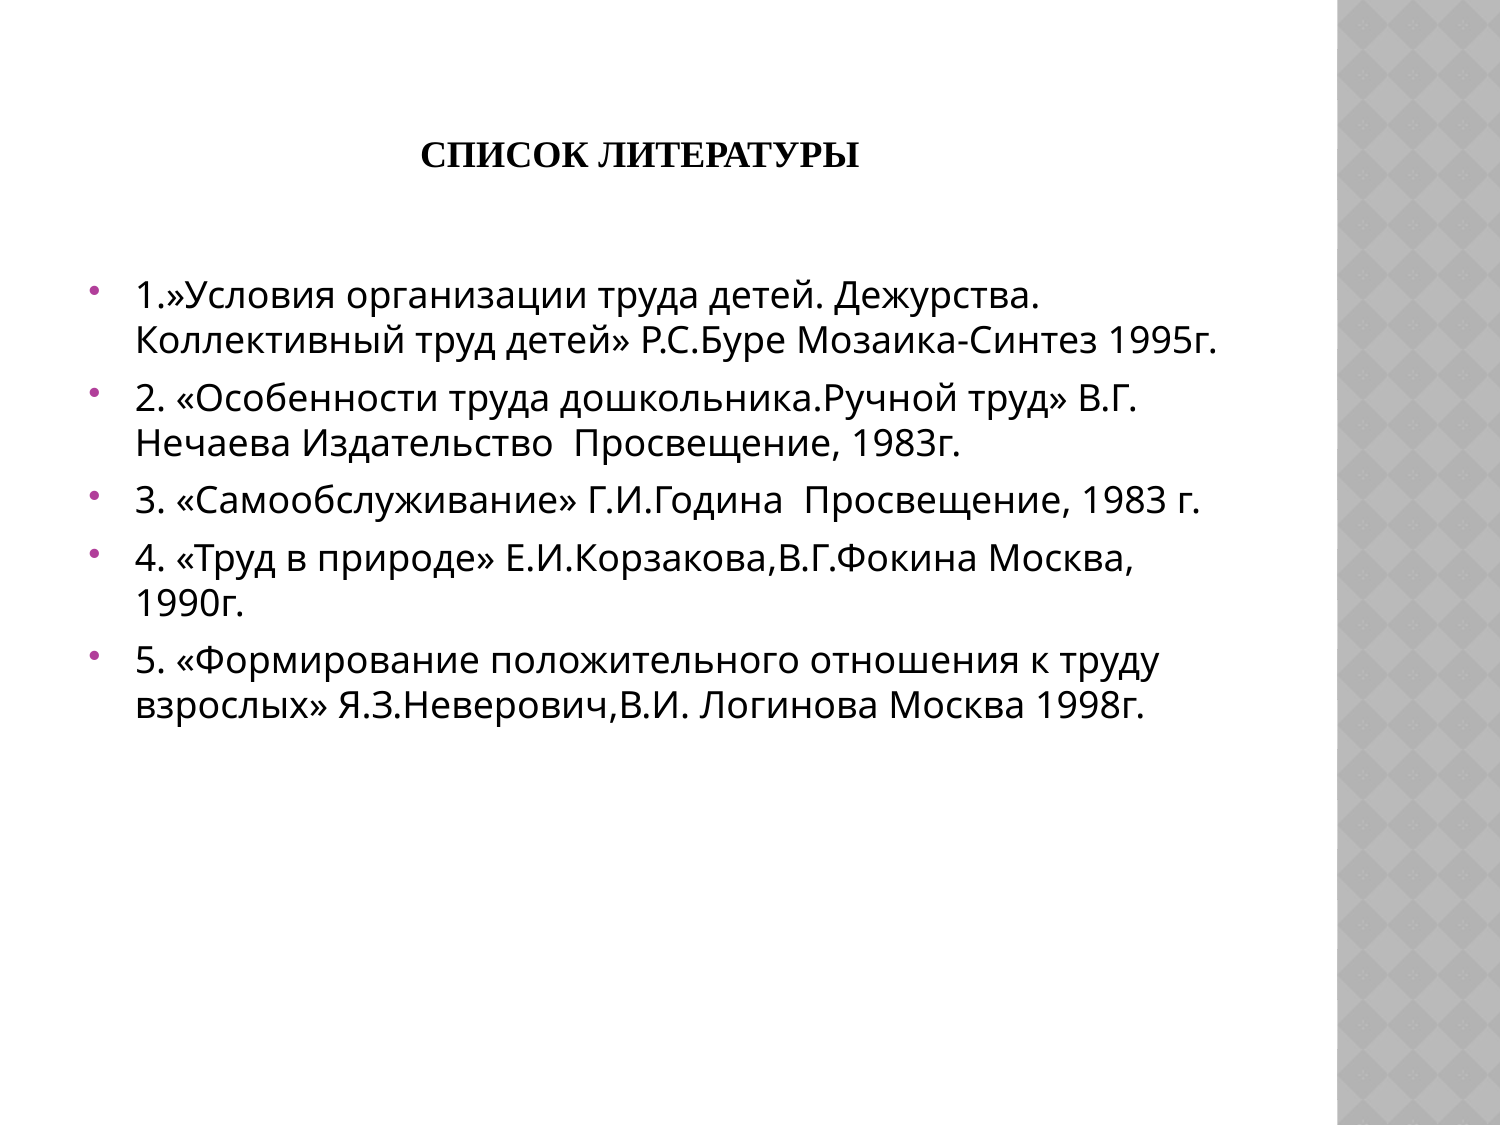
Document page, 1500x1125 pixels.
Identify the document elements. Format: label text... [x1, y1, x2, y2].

list 1.»Условия организации труда детей. Дежурства. Коллективный труд детей» Р.С.Буре Мозаика-Синтез 1995г. 2. «Особенности труда дошкольника.Ручной труд» В.Г. Нечаева Издательство Просвещение, 1983г. 3. «Самообслуживание» Г.И.Година Просвещение, 1983 г. 4. «Труд в природе» Е.И.Корзакова,В.Г.Фокина Москва, 1990г. 5. «Формирование положительного отношения к труду взрослых» Я.З.Неверович,В.И. Логинова Москва 1998г. [75, 264, 1263, 1059]
title Список литературы [412, 125, 1263, 175]
